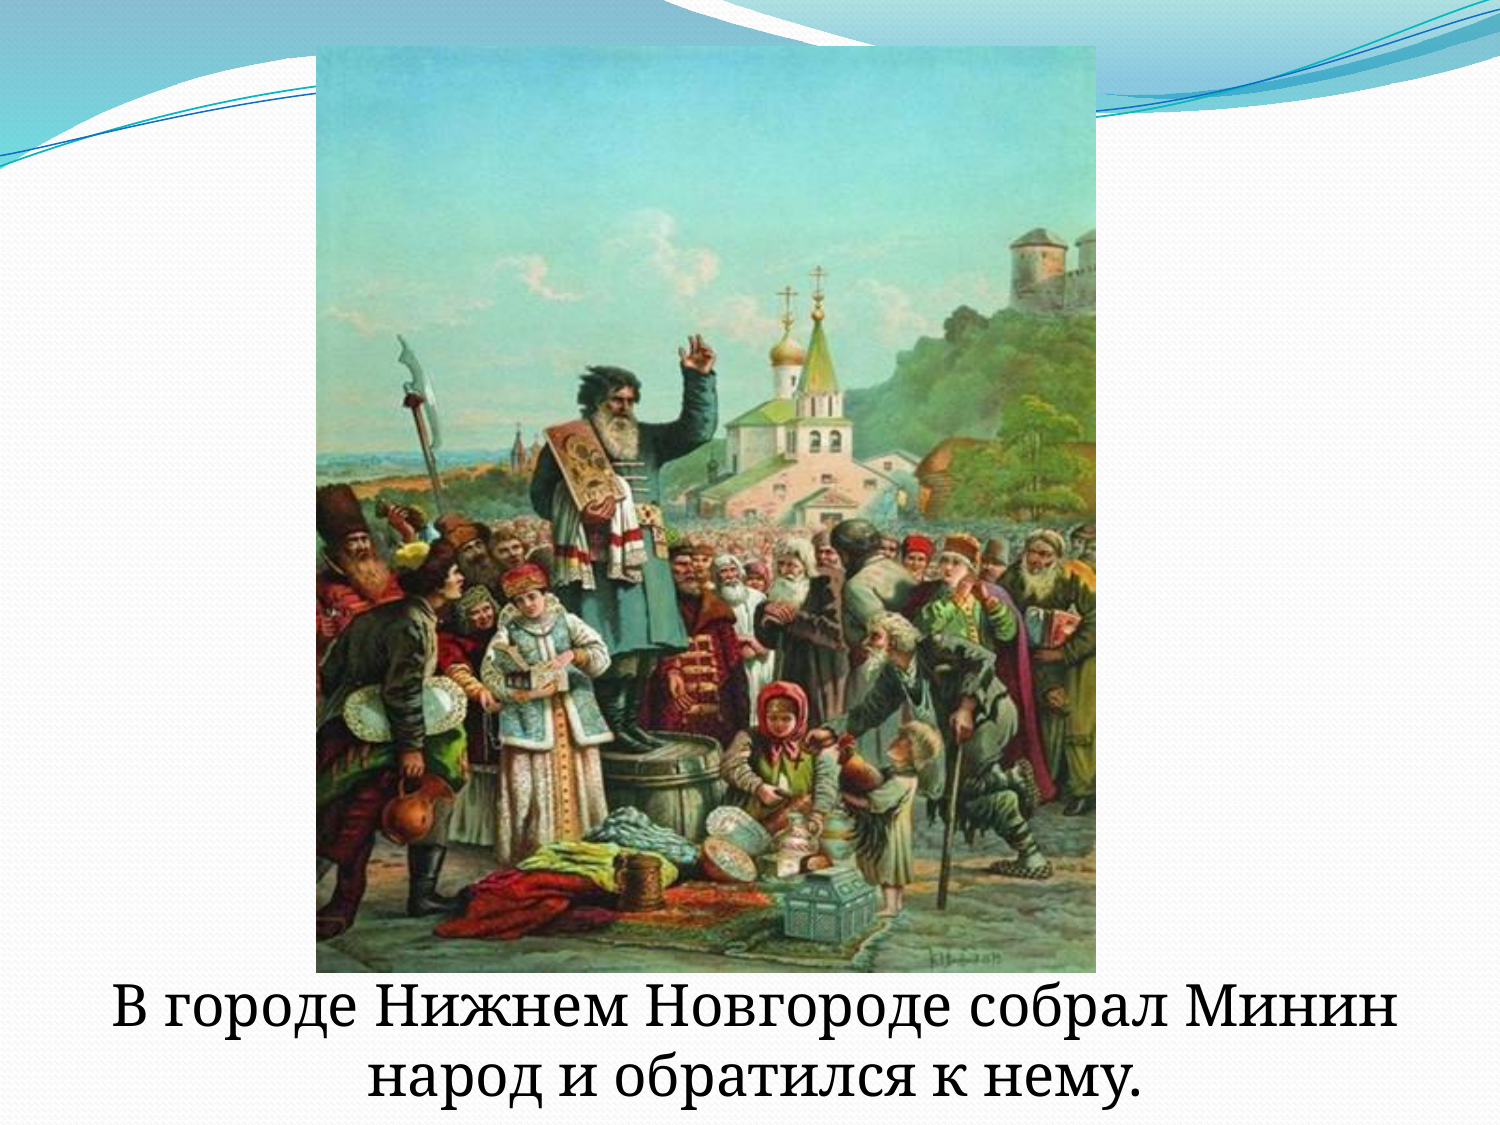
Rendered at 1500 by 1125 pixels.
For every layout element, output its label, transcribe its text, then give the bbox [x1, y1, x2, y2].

text_box В городе Нижнем Новгороде собрал Минин народ и обратился к нему. [93, 960, 1417, 1116]
picture [316, 46, 1097, 973]
